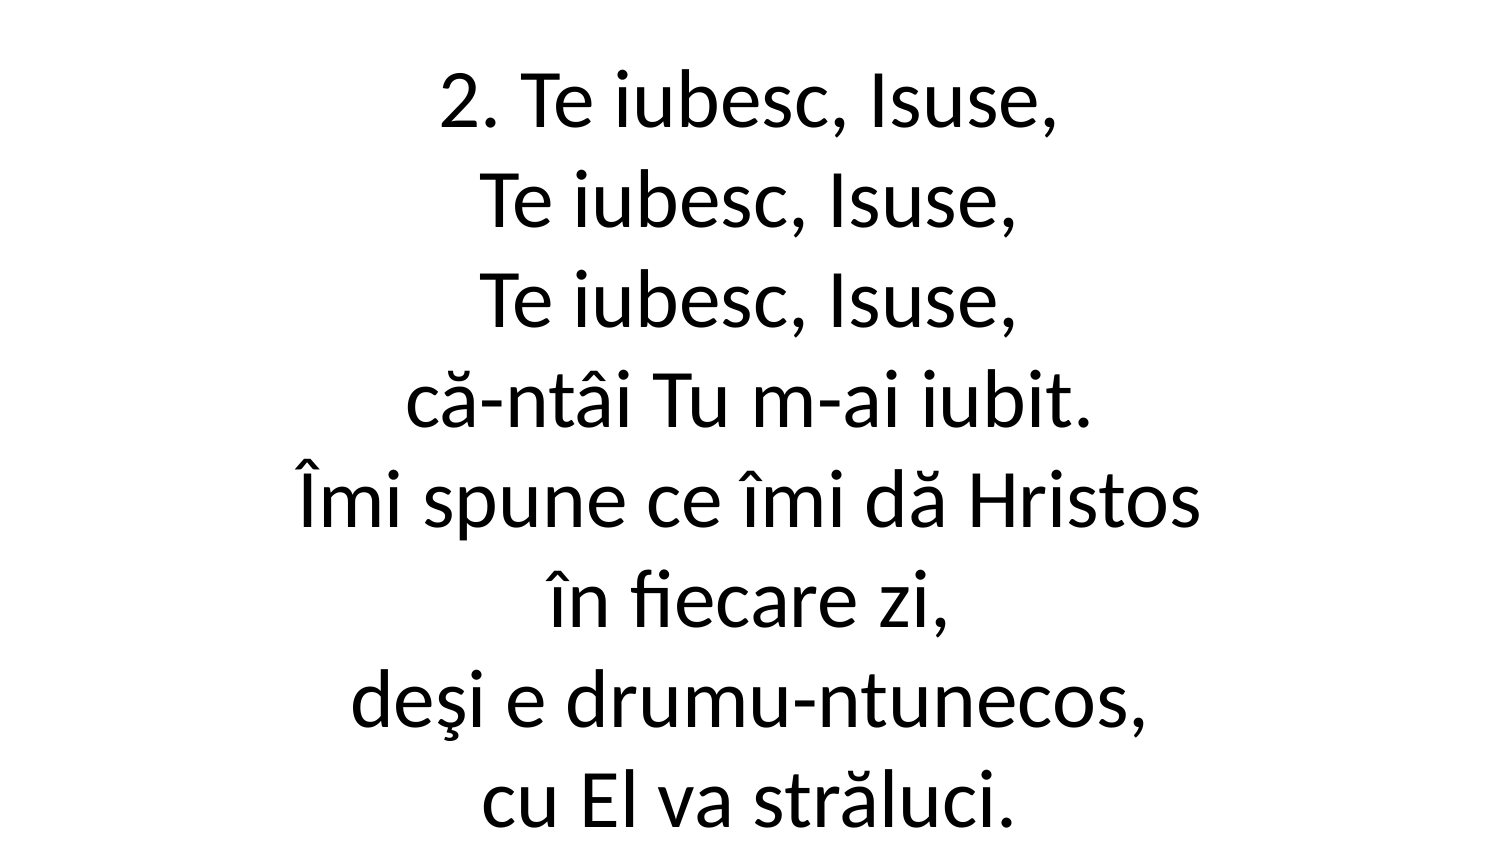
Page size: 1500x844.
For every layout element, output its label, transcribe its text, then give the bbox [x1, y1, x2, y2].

text_box 2. Te iubesc, Isuse, Te iubesc, Isuse, Te iubesc, Isuse, că-ntâi Tu m-ai iubit. Îmi spune ce îmi dă Hristos în fiecare zi, deşi e drumu-ntunecos, cu El va străluci. [282, 0, 1218, 844]
